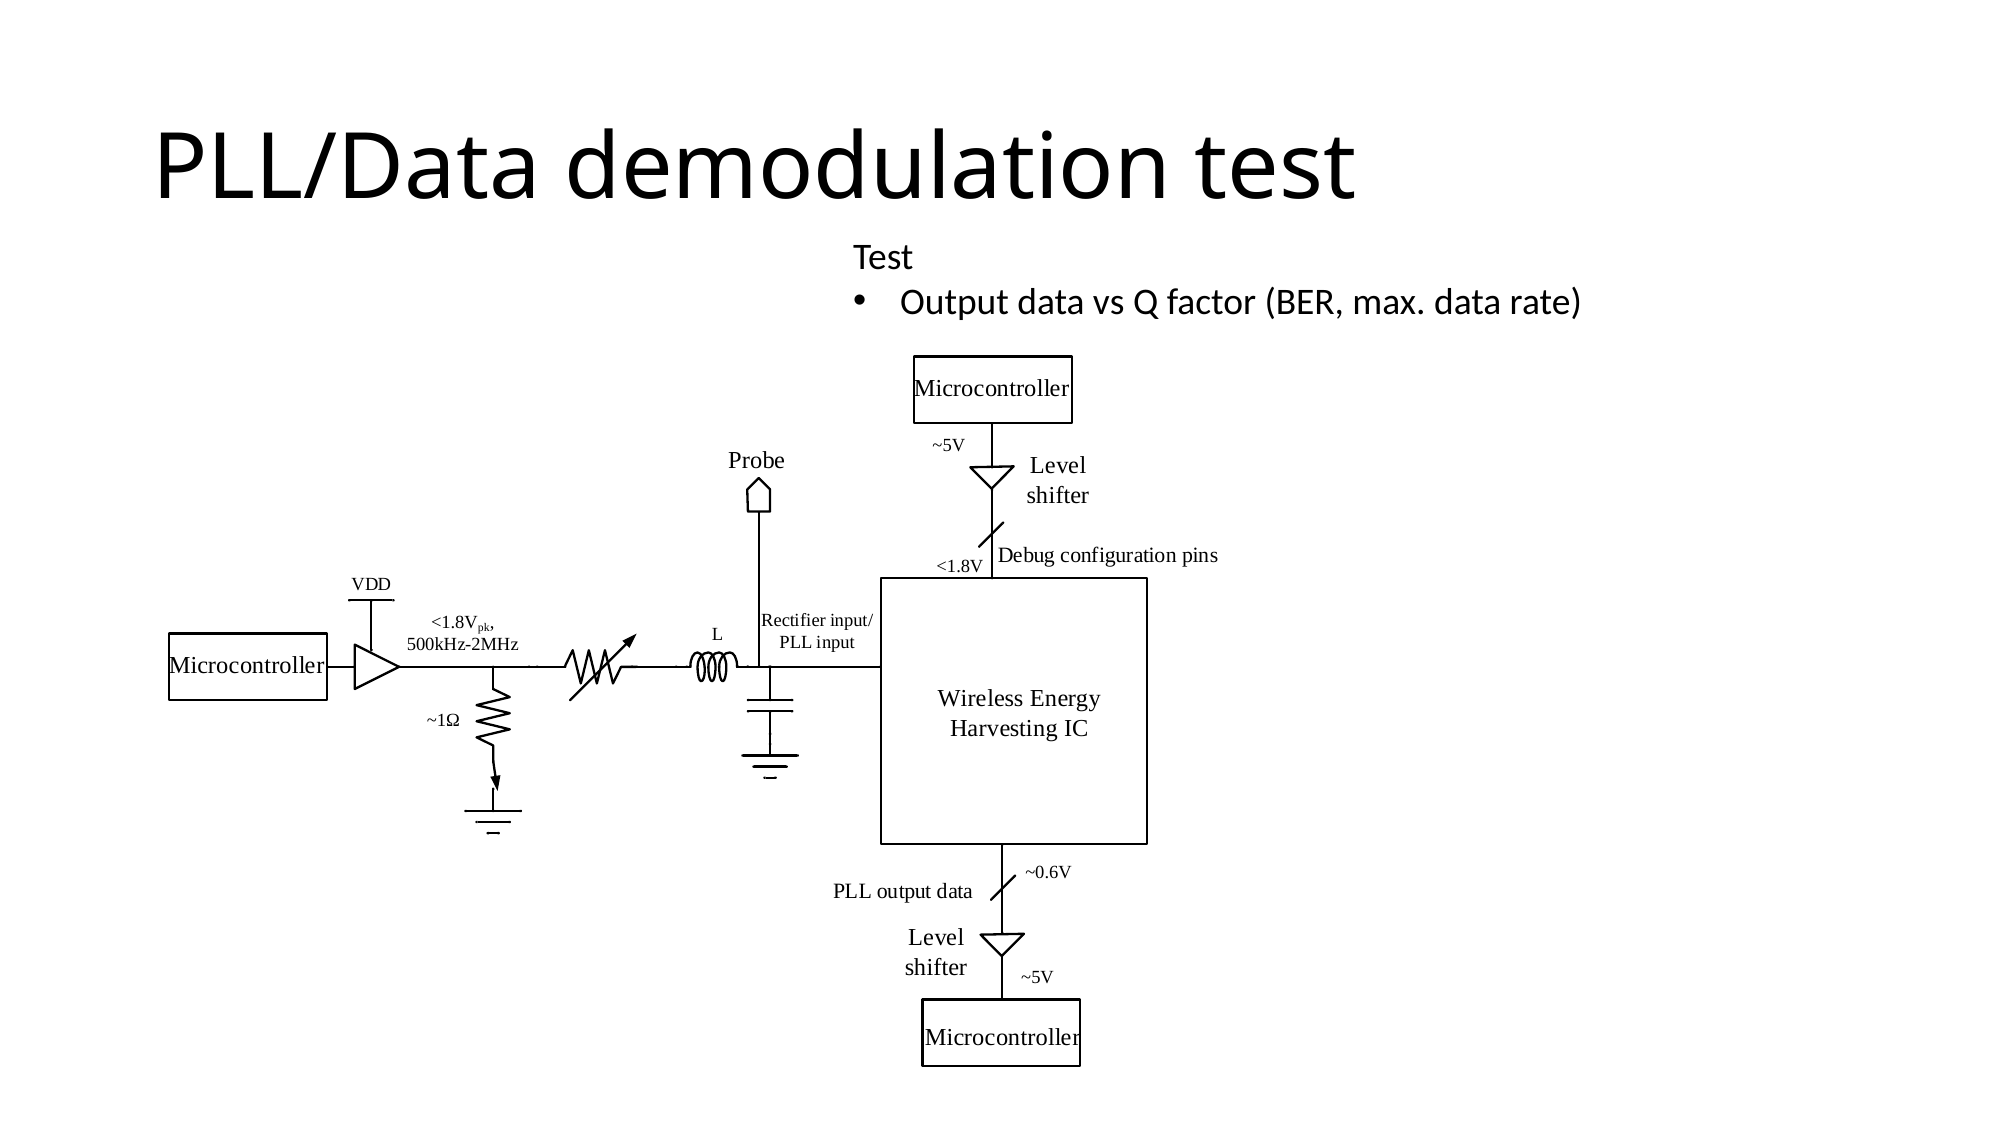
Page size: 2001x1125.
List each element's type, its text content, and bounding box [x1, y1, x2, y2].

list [154, 353, 1229, 1068]
title PLL/Data demodulation test [137, 59, 1863, 278]
text_box Test Output data vs Q factor (BER, max. data rate) [838, 224, 1598, 374]
